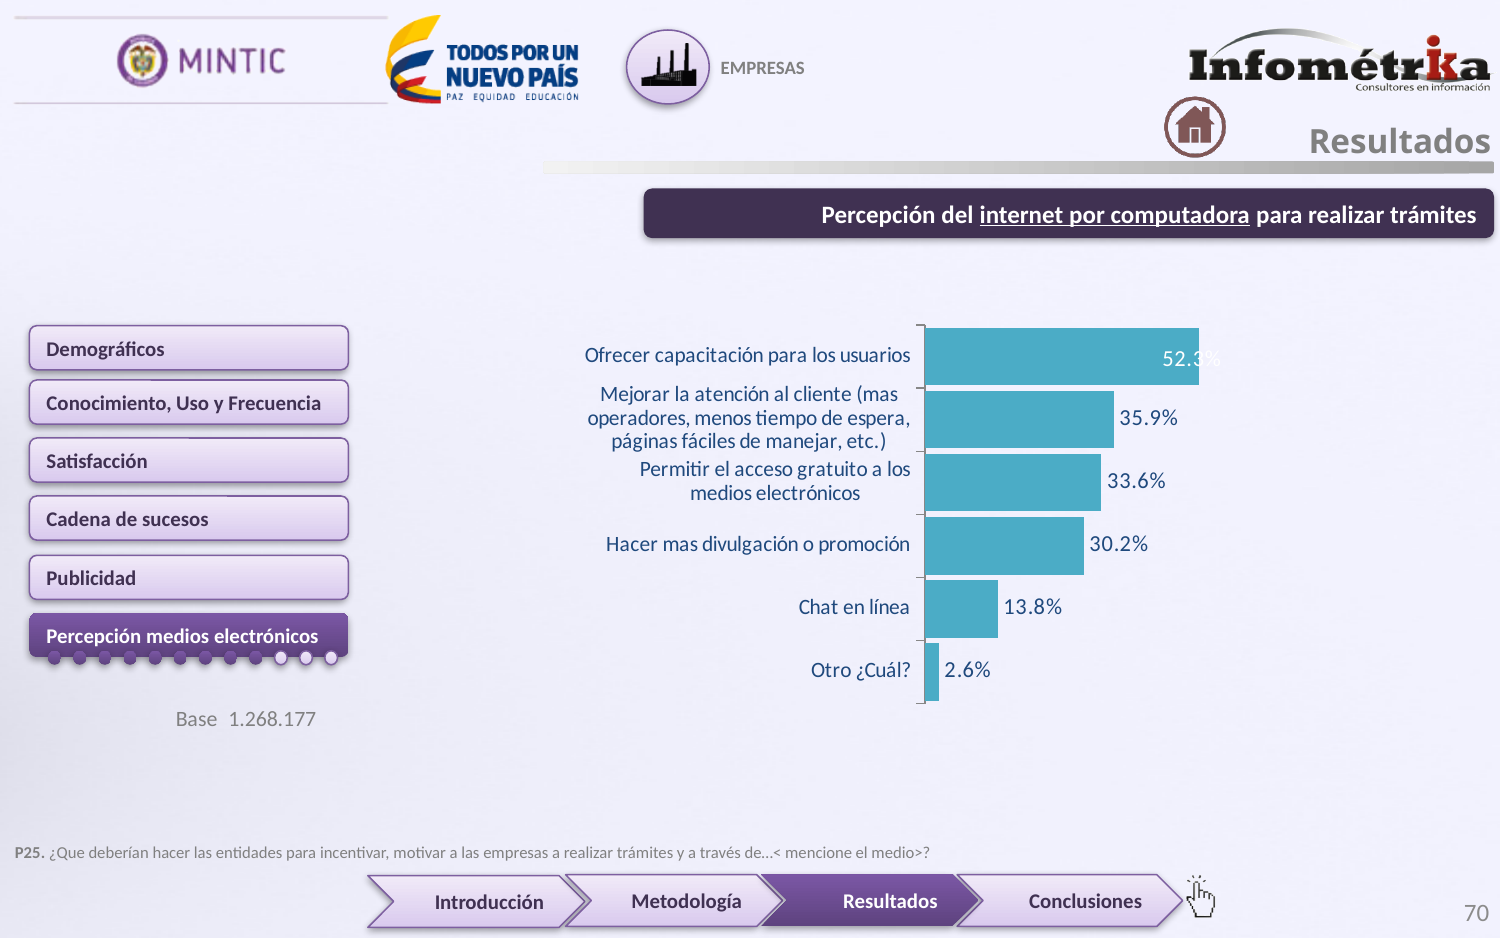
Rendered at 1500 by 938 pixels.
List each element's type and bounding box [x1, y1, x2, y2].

slide_number [1154, 886, 1500, 936]
picture [0, 0, 1500, 938]
text_box [160, 697, 332, 739]
text_box [1128, 113, 1500, 168]
text_box [28, 495, 350, 541]
text_box [28, 437, 350, 483]
text_box [626, 29, 821, 105]
text_box [28, 324, 350, 371]
text_box [367, 873, 1218, 928]
text_box [0, 834, 1332, 870]
text_box [28, 379, 350, 425]
text_box [28, 554, 350, 601]
text_box [29, 612, 349, 666]
text_box [643, 188, 1495, 239]
chart [584, 301, 1241, 727]
